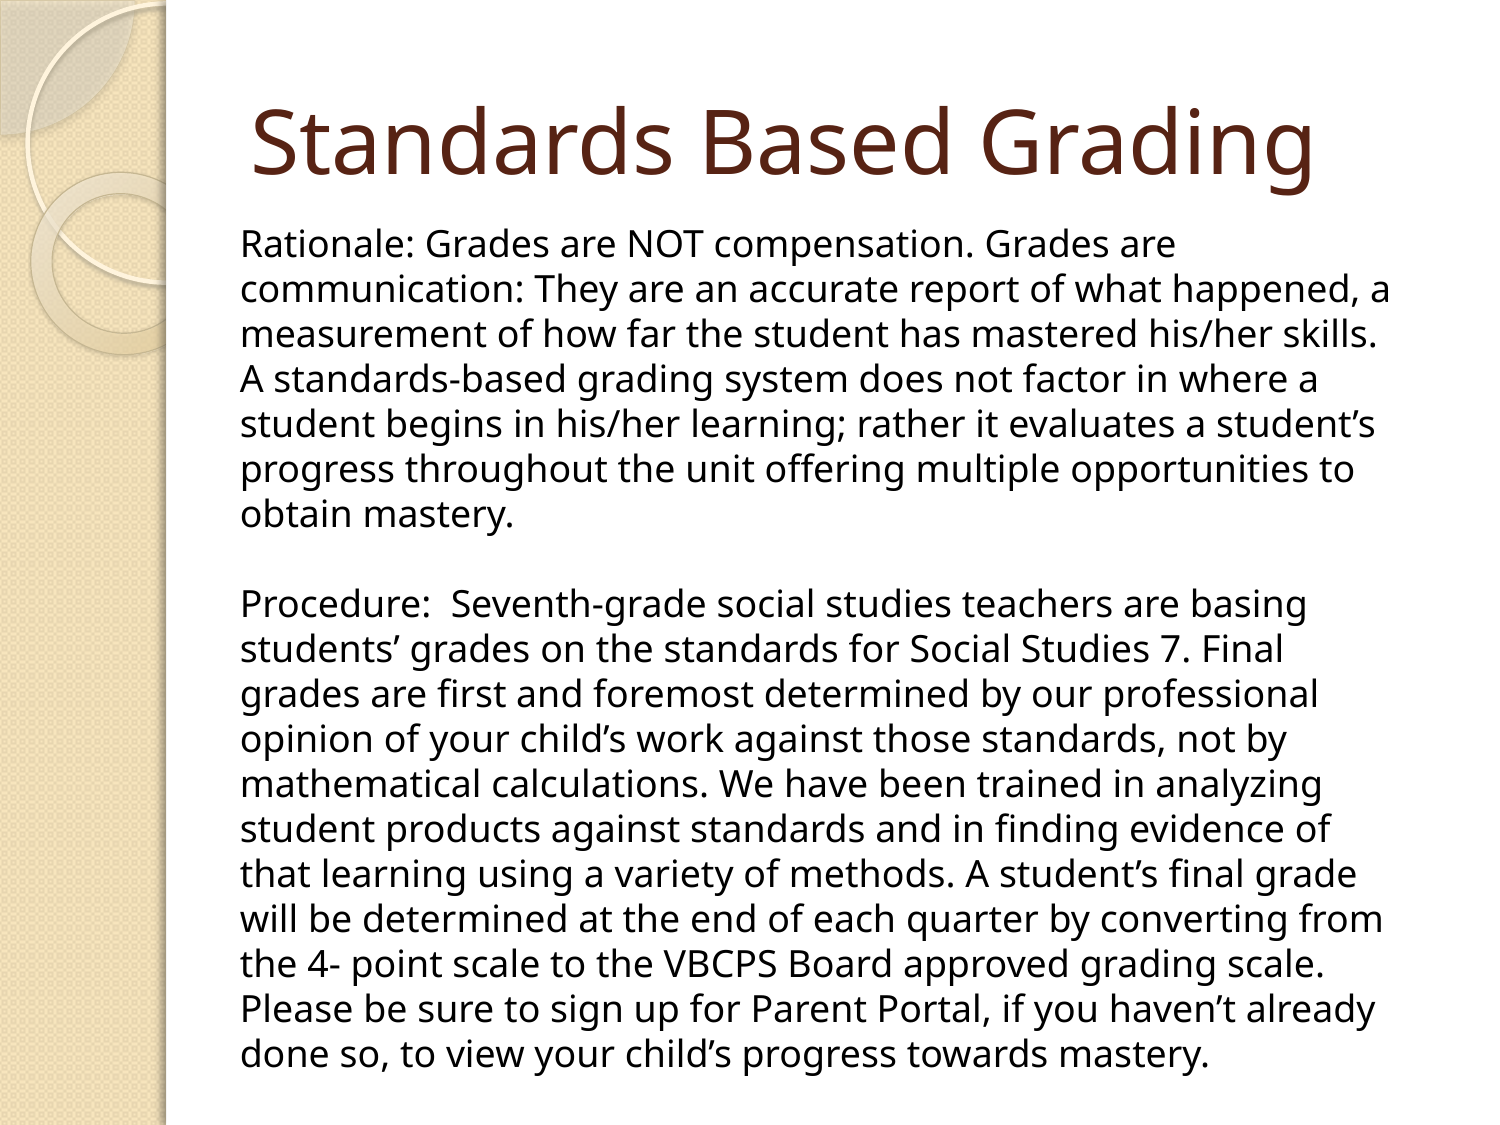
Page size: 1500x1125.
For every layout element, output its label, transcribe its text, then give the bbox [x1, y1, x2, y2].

text_box Rationale: Grades are NOT compensation. Grades are communication: They are an accurate report of what happened, a measurement of how far the student has mastered his/her skills. A standards-based grading system does not factor in where a student begins in his/her learning; rather it evaluates a student’s progress throughout the unit offering multiple opportunities to obtain mastery. Procedure: Seventh-grade social studies teachers are basing students’ grades on the standards for Social Studies 7. Final grades are first and foremost determined by our professional opinion of your child’s work against those standards, not by mathematical calculations. We have been trained in analyzing student products against standards and in finding evidence of that learning using a variety of methods. A student’s final grade will be determined at the end of each quarter by converting from the 4- point scale to the VBCPS Board approved grading scale. Please be sure to sign up for Parent Portal, if you haven’t already done so, to view your child’s progress towards mastery. [224, 212, 1413, 1083]
title Standards Based Grading [235, 45, 1466, 233]
